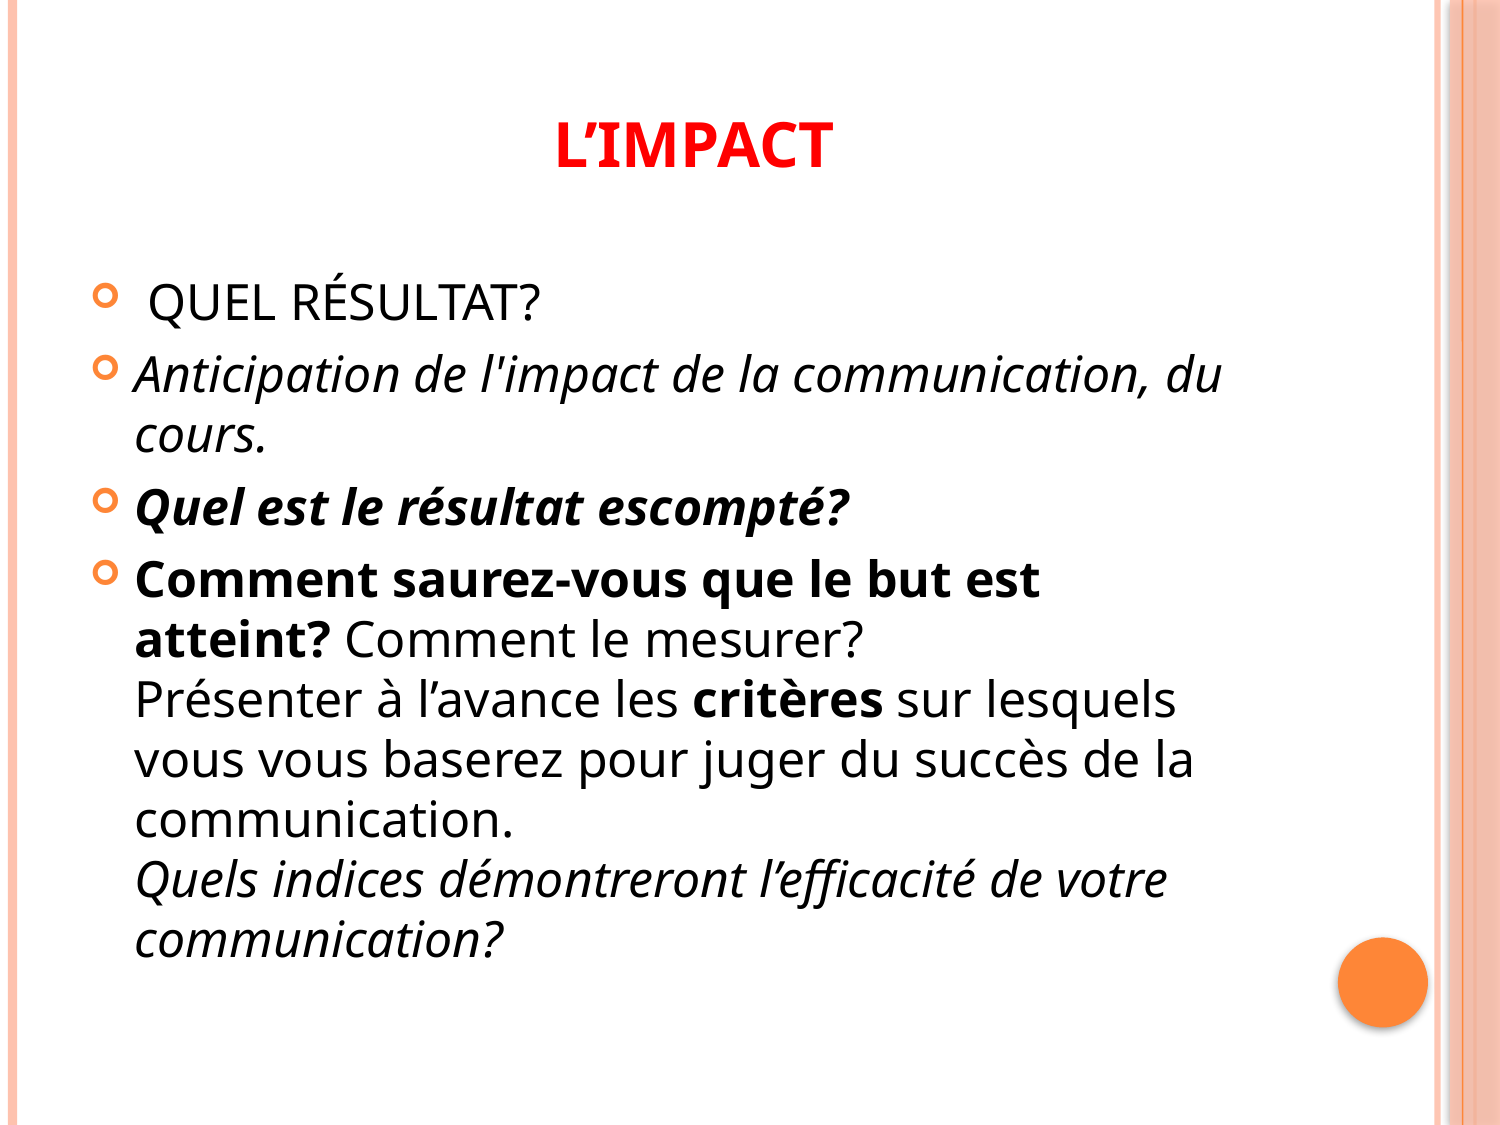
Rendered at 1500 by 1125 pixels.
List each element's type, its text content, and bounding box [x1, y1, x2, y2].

title L’impact [82, 0, 1307, 188]
list quel RÉSULTAT? Anticipation de l'impact de la communication, du cours. Quel est le résultat escompté? Comment saurez-vous que le but est atteint? Comment le mesurer? Présenter à l’avance les critères sur lesquels vous vous baserez pour juger du succès de la communication. Quels indices démontreront l’efficacité de votre communication? [75, 262, 1300, 1062]
